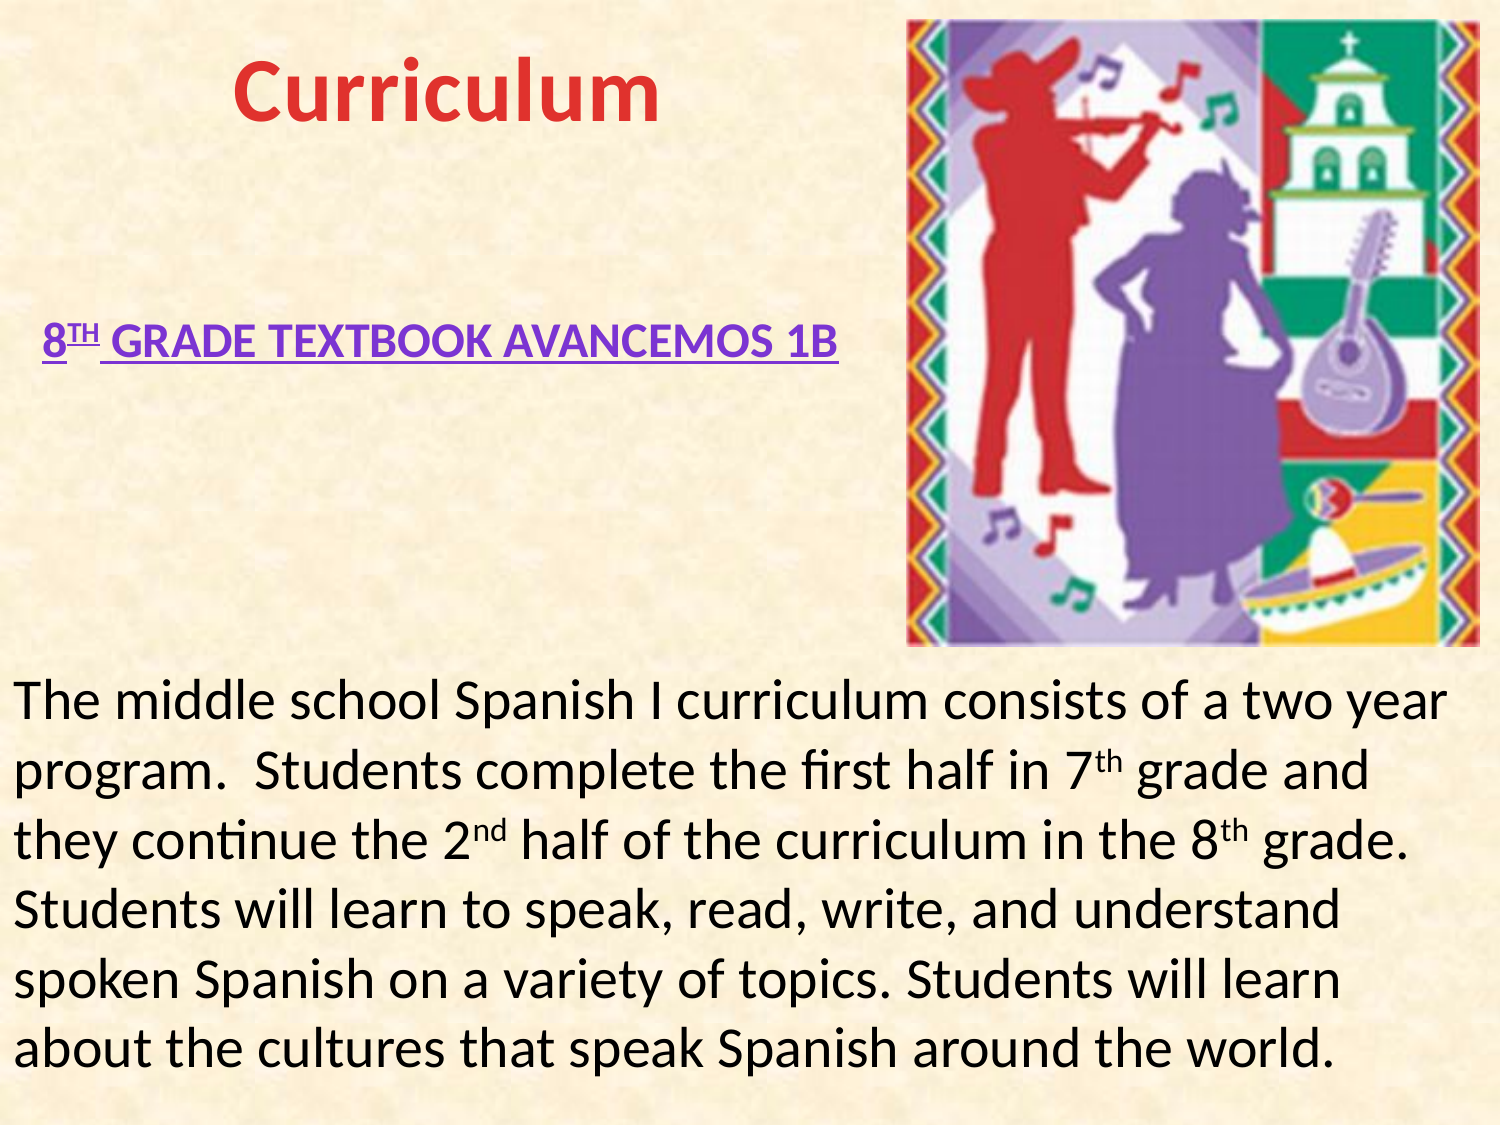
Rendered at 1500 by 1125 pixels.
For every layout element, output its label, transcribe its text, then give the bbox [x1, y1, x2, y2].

title Curriculum [36, 19, 862, 260]
list The middle school Spanish I curriculum consists of a two year program. Students complete the first half in 7th grade and they continue the 2nd half of the curriculum in the 8th grade. Students will learn to speak, read, write, and understand spoken Spanish on a variety of topics. Students will learn about the cultures that speak Spanish around the world. [0, 410, 1480, 1125]
picture [0, 0, 1500, 1125]
text_box 8th Grade Textbook Avancemos 1b [27, 299, 854, 420]
